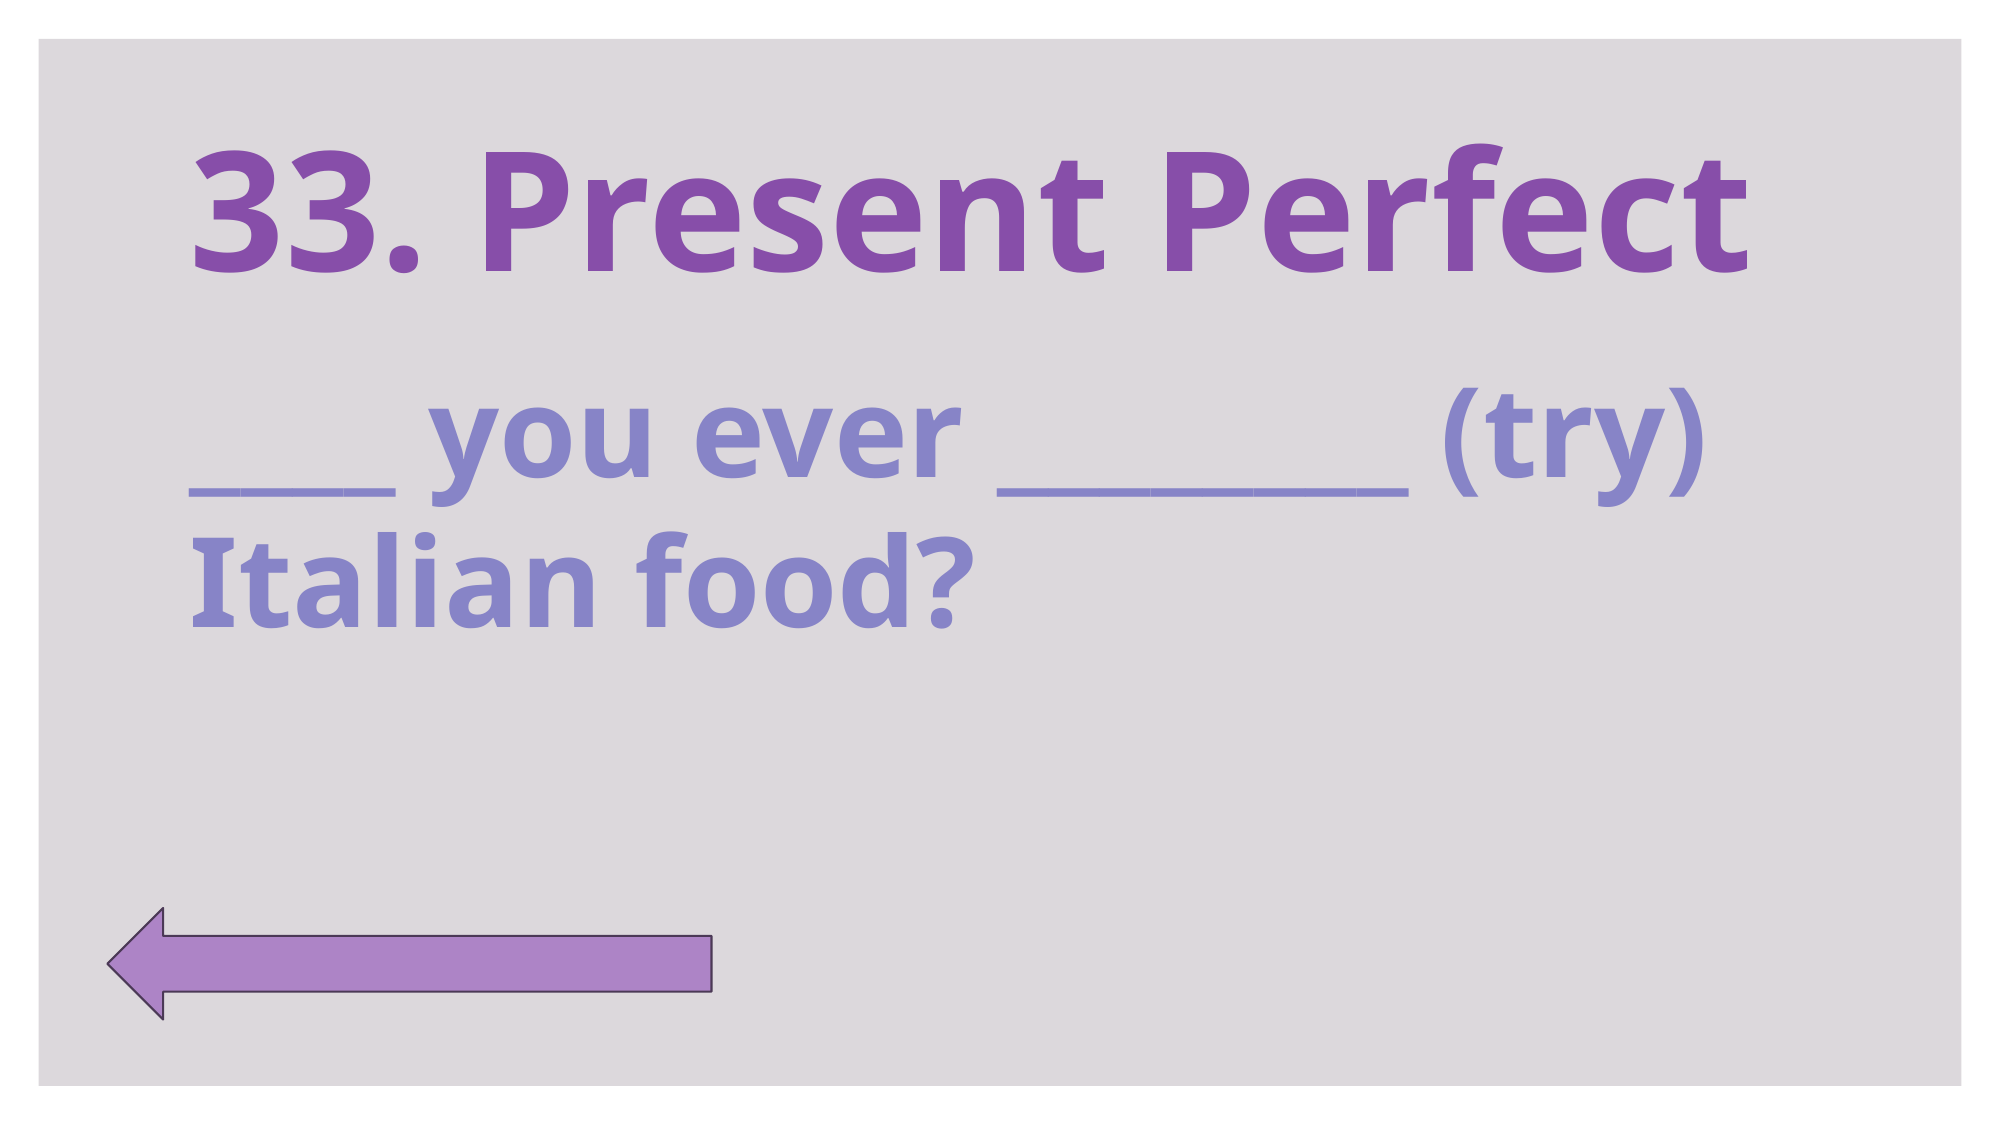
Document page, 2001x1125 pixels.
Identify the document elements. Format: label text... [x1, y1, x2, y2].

title 33. Present Perfect [174, 105, 1825, 331]
text_box [106, 907, 713, 1021]
list ____ you ever ________ (try) Italian food? [174, 345, 1825, 990]
